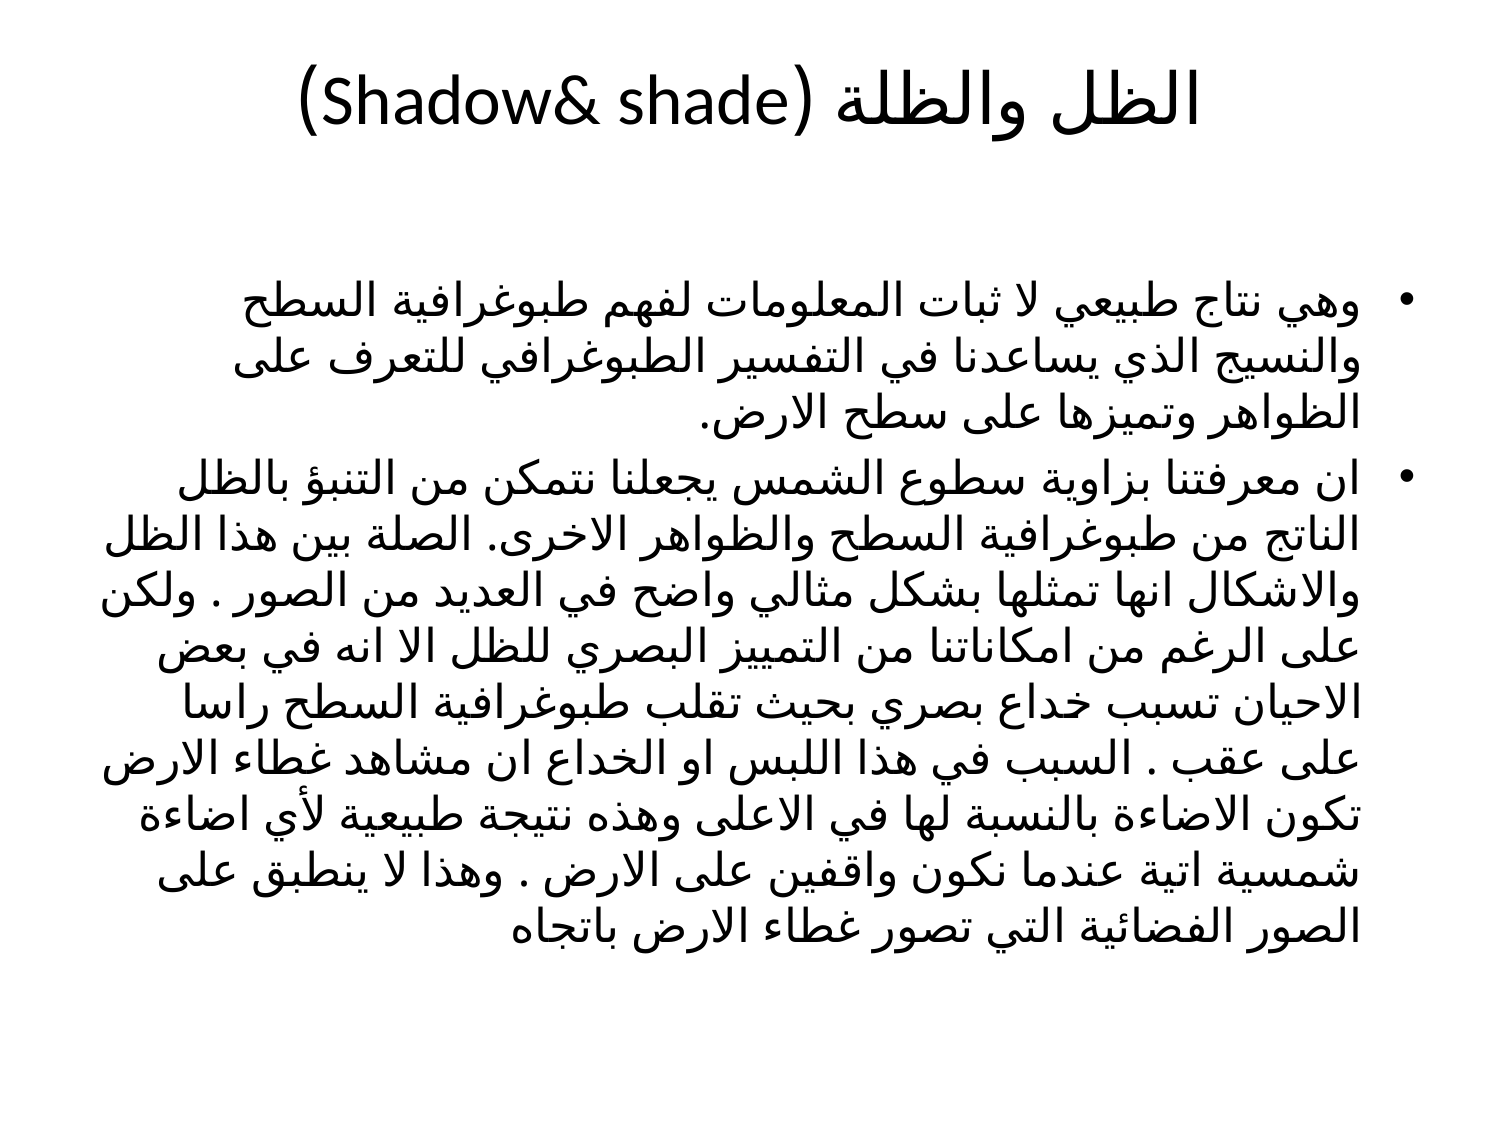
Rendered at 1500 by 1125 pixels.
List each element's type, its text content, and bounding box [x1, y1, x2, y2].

list وهي نتاج طبيعي لا ثبات المعلومات لفهم طبوغرافية السطح والنسيج الذي يساعدنا في التفسير الطبوغرافي للتعرف على الظواهر وتميزها على سطح الارض. ان معرفتنا بزاوية سطوع الشمس يجعلنا نتمكن من التنبؤ بالظل الناتج من طبوغرافية السطح والظواهر الاخرى. الصلة بين هذا الظل والاشكال انها تمثلها بشكل مثالي واضح في العديد من الصور . ولكن على الرغم من امكاناتنا من التمييز البصري للظل الا انه في بعض الاحيان تسبب خداع بصري بحيث تقلب طبوغرافية السطح راسا على عقب . السبب في هذا اللبس او الخداع ان مشاهد غطاء الارض تكون الاضاءة بالنسبة لها في الاعلى وهذه نتيجة طبيعية لأي اضاءة شمسية اتية عندما نكون واقفين على الارض . وهذا لا ينطبق على الصور الفضائية التي تصور غطاء الارض باتجاه [75, 262, 1425, 1005]
title الظل والظلة (Shadow& shade) [75, 45, 1425, 233]
